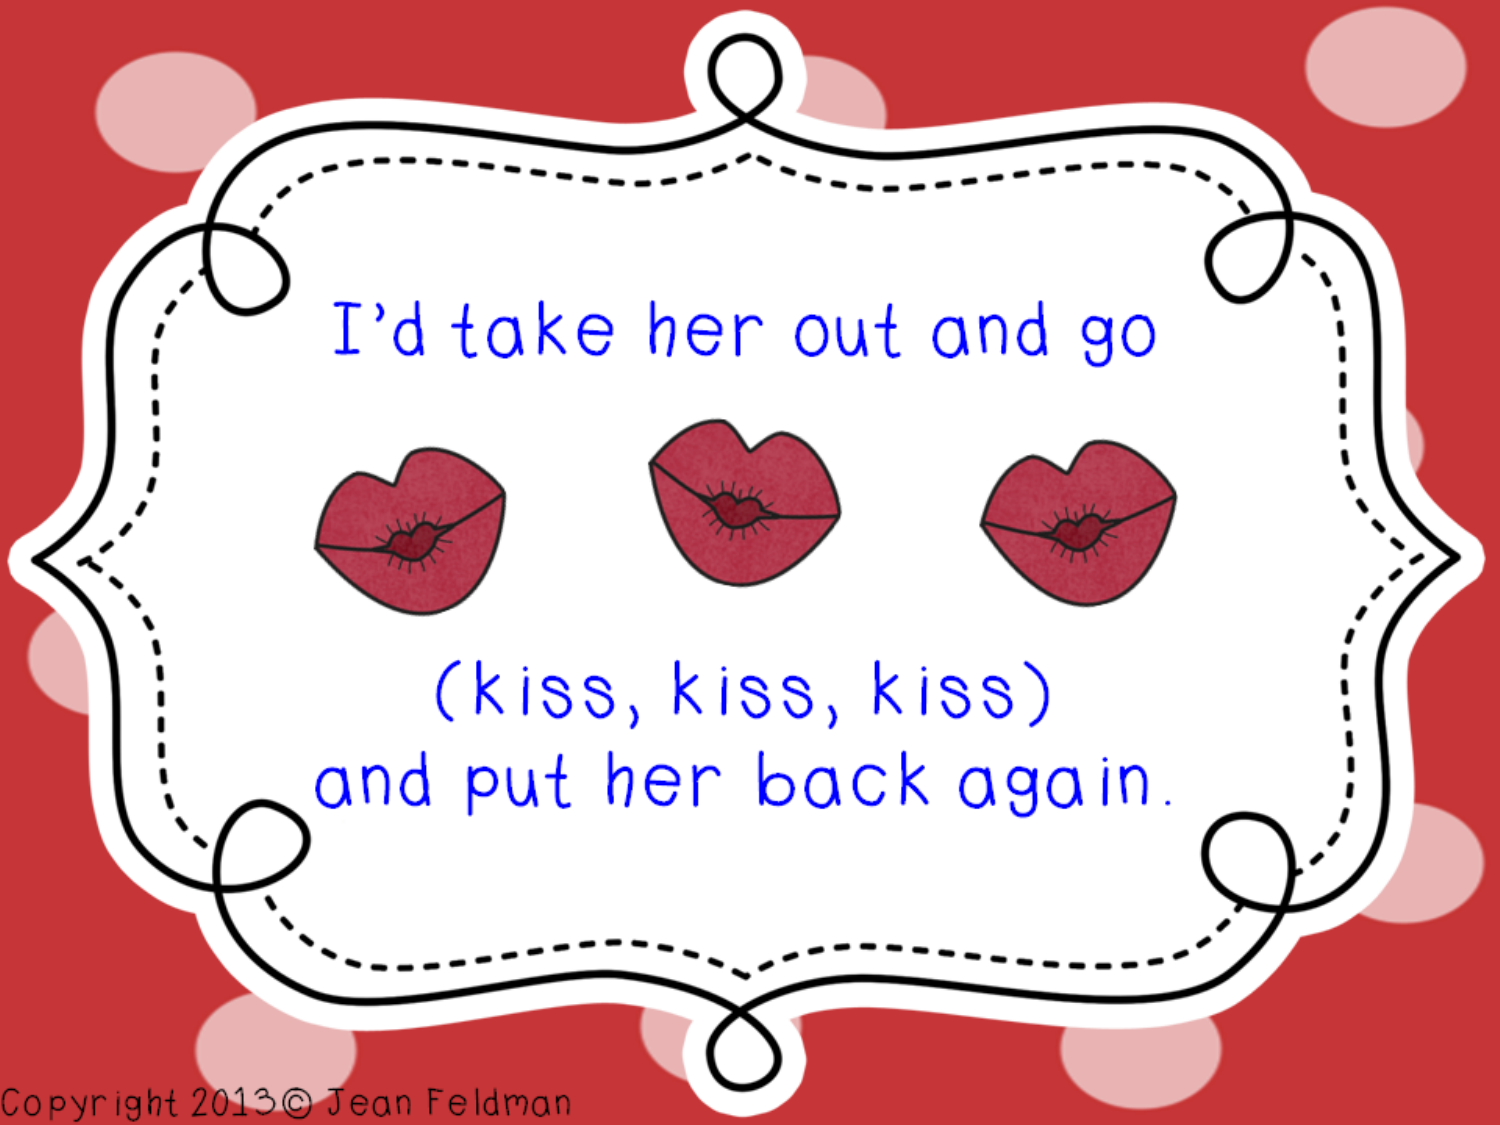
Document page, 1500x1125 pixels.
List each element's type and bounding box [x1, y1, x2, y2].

list [0, 0, 1500, 1125]
